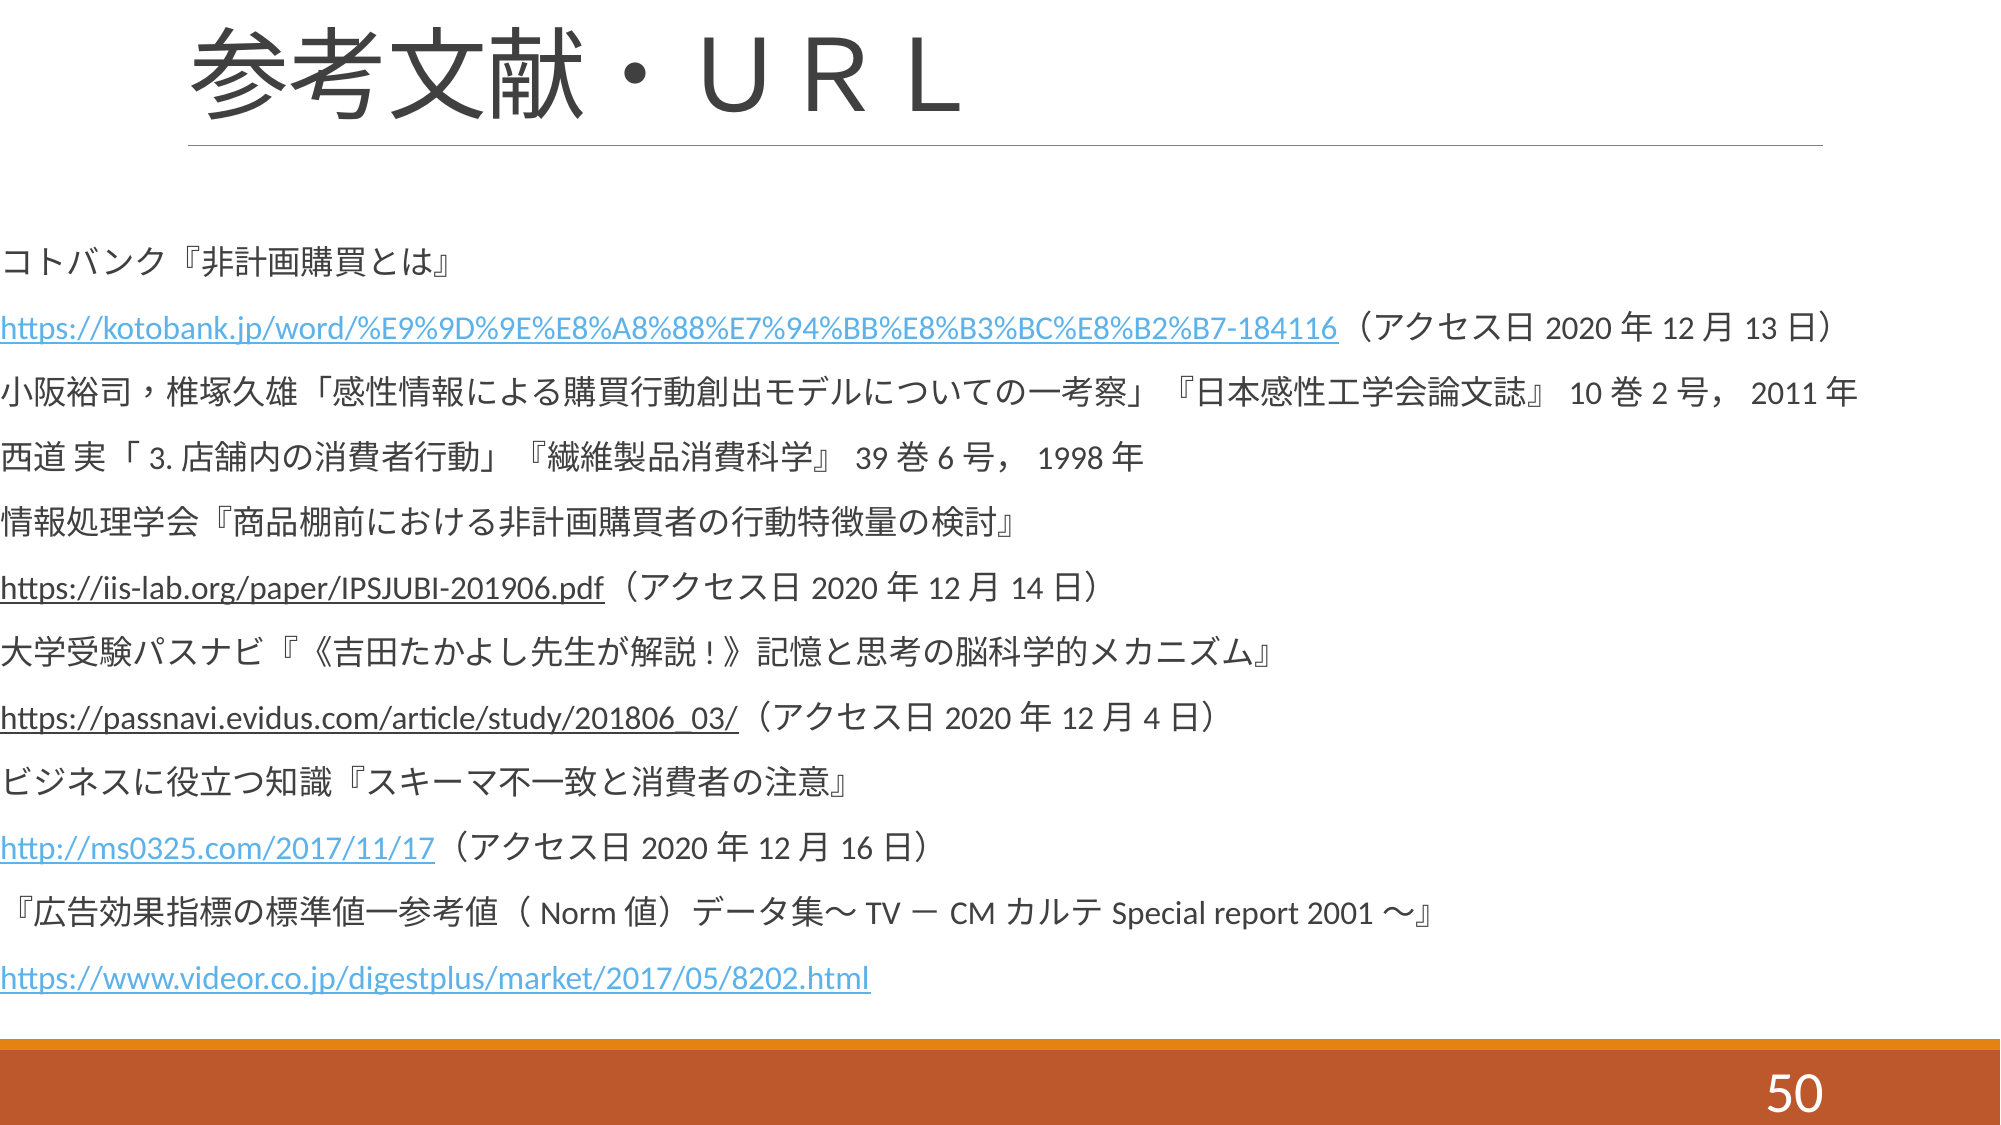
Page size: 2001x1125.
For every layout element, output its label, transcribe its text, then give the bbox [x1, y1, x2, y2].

slide_number 50 [1624, 1059, 1840, 1120]
list コトバンク『非計画購買とは』 https://kotobank.jp/word/%E9%9D%9E%E8%A8%88%E7%94%BB%E8%B3%BC%E8%B2%B7-184116（アクセス日2020年12月13日） 小阪裕司，椎塚久雄「感性情報による購買行動創出モデルについての一考察」『日本感性工学会論文誌』10巻2号，2011年 西道 実「3.店舗内の消費者行動」『繊維製品消費科学』39巻6号，1998年 情報処理学会『商品棚前における非計画購買者の行動特徴量の検討』 https://iis-lab.org/paper/IPSJUBI-201906.pdf（アクセス日2020年12月14日） 大学受験パスナビ『《吉田たかよし先生が解説!》記憶と思考の脳科学的メカニズム』 https://passnavi.evidus.com/article/study/201806_03/（アクセス日2020年12月4日） ビジネスに役立つ知識『スキーマ不一致と消費者の注意』 http://ms0325.com/2017/11/17（アクセス日2020年12月16日） 『広告効果指標の標準値一参考値（Norm値）データ集～TV－CMカルテSpecial report 2001～』 https://www.videor.co.jp/digestplus/market/2017/05/8202.html [0, 238, 2000, 1032]
title 参考文献・ＵＲＬ [174, 13, 1825, 140]
